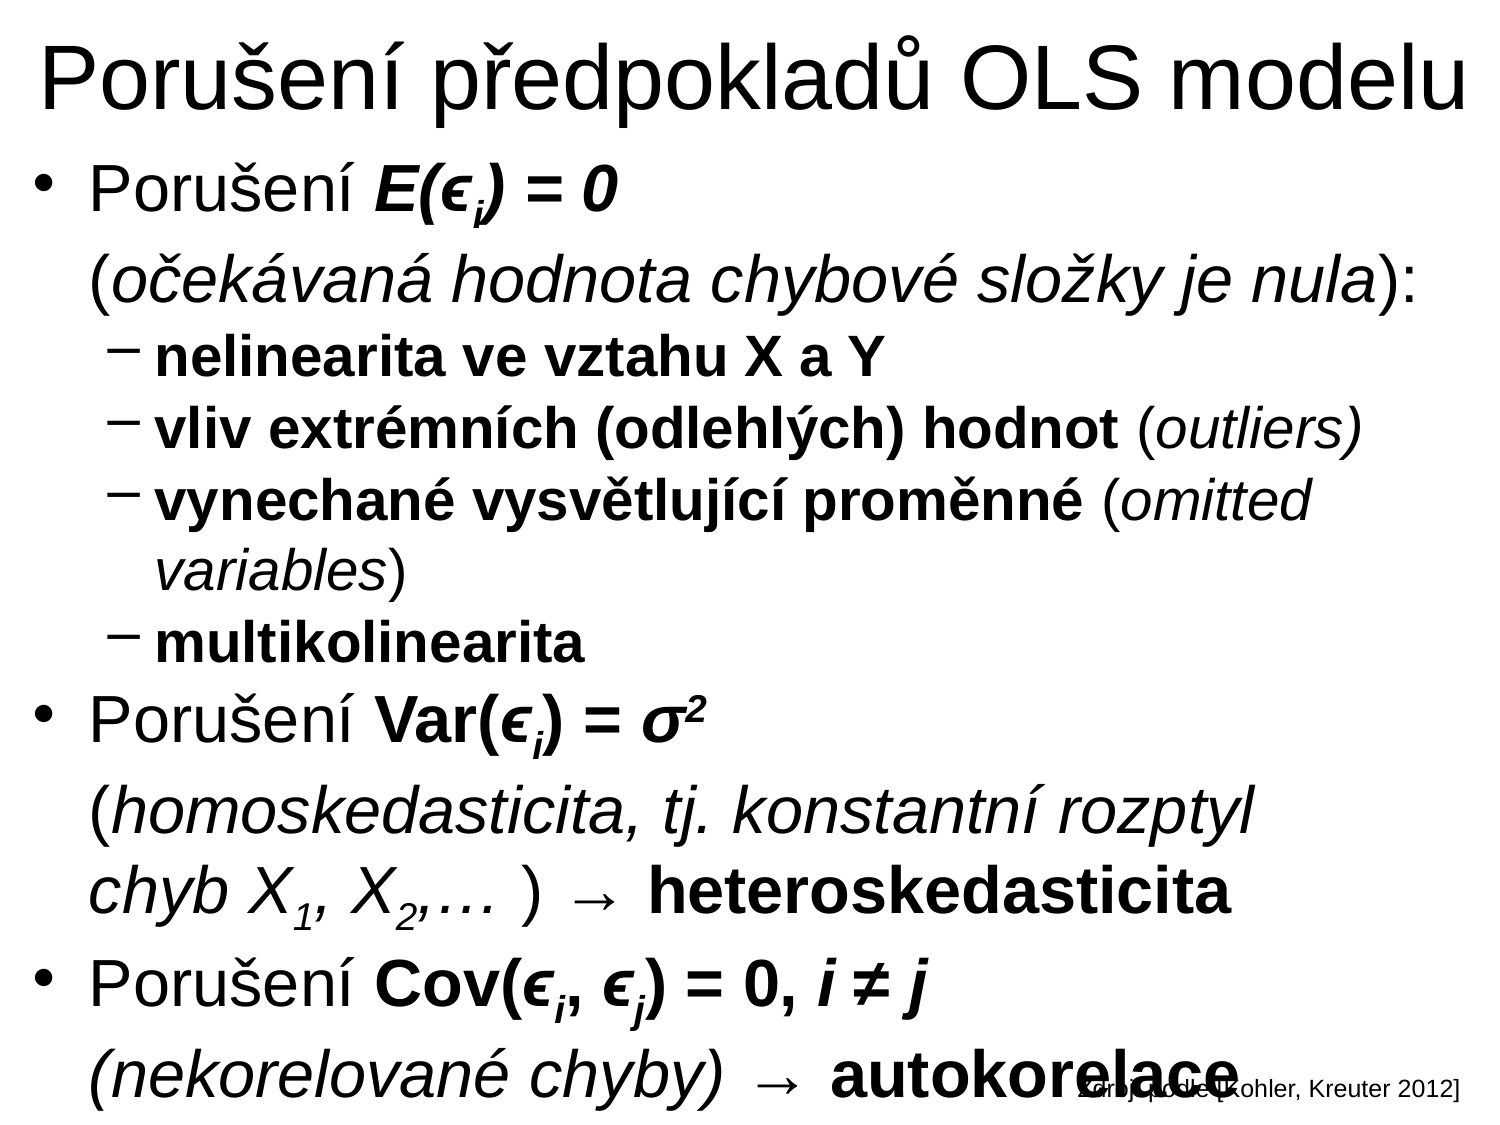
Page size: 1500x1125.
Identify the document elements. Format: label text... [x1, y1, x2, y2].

list Porušení E(ϵi) = 0 (očekávaná hodnota chybové složky je nula): nelinearita ve vztahu X a Y vliv extrémních (odlehlých) hodnot (outliers) vynechané vysvětlující proměnné (omitted variables) multikolinearita Porušení Var(ϵi) = σ2 (homoskedasticita, tj. konstantní rozptyl chyb X1, X2,… ) → heteroskedasticita Porušení Cov(ϵi, ϵj) = 0, i ≠ j (nekorelované chyby) → autokorelace [17, 137, 1488, 1066]
text_box Zdroj: podle [Kohler, Kreuter 2012] [1062, 1065, 1488, 1111]
title Porušení předpokladů OLS modelu [22, 0, 1488, 137]
